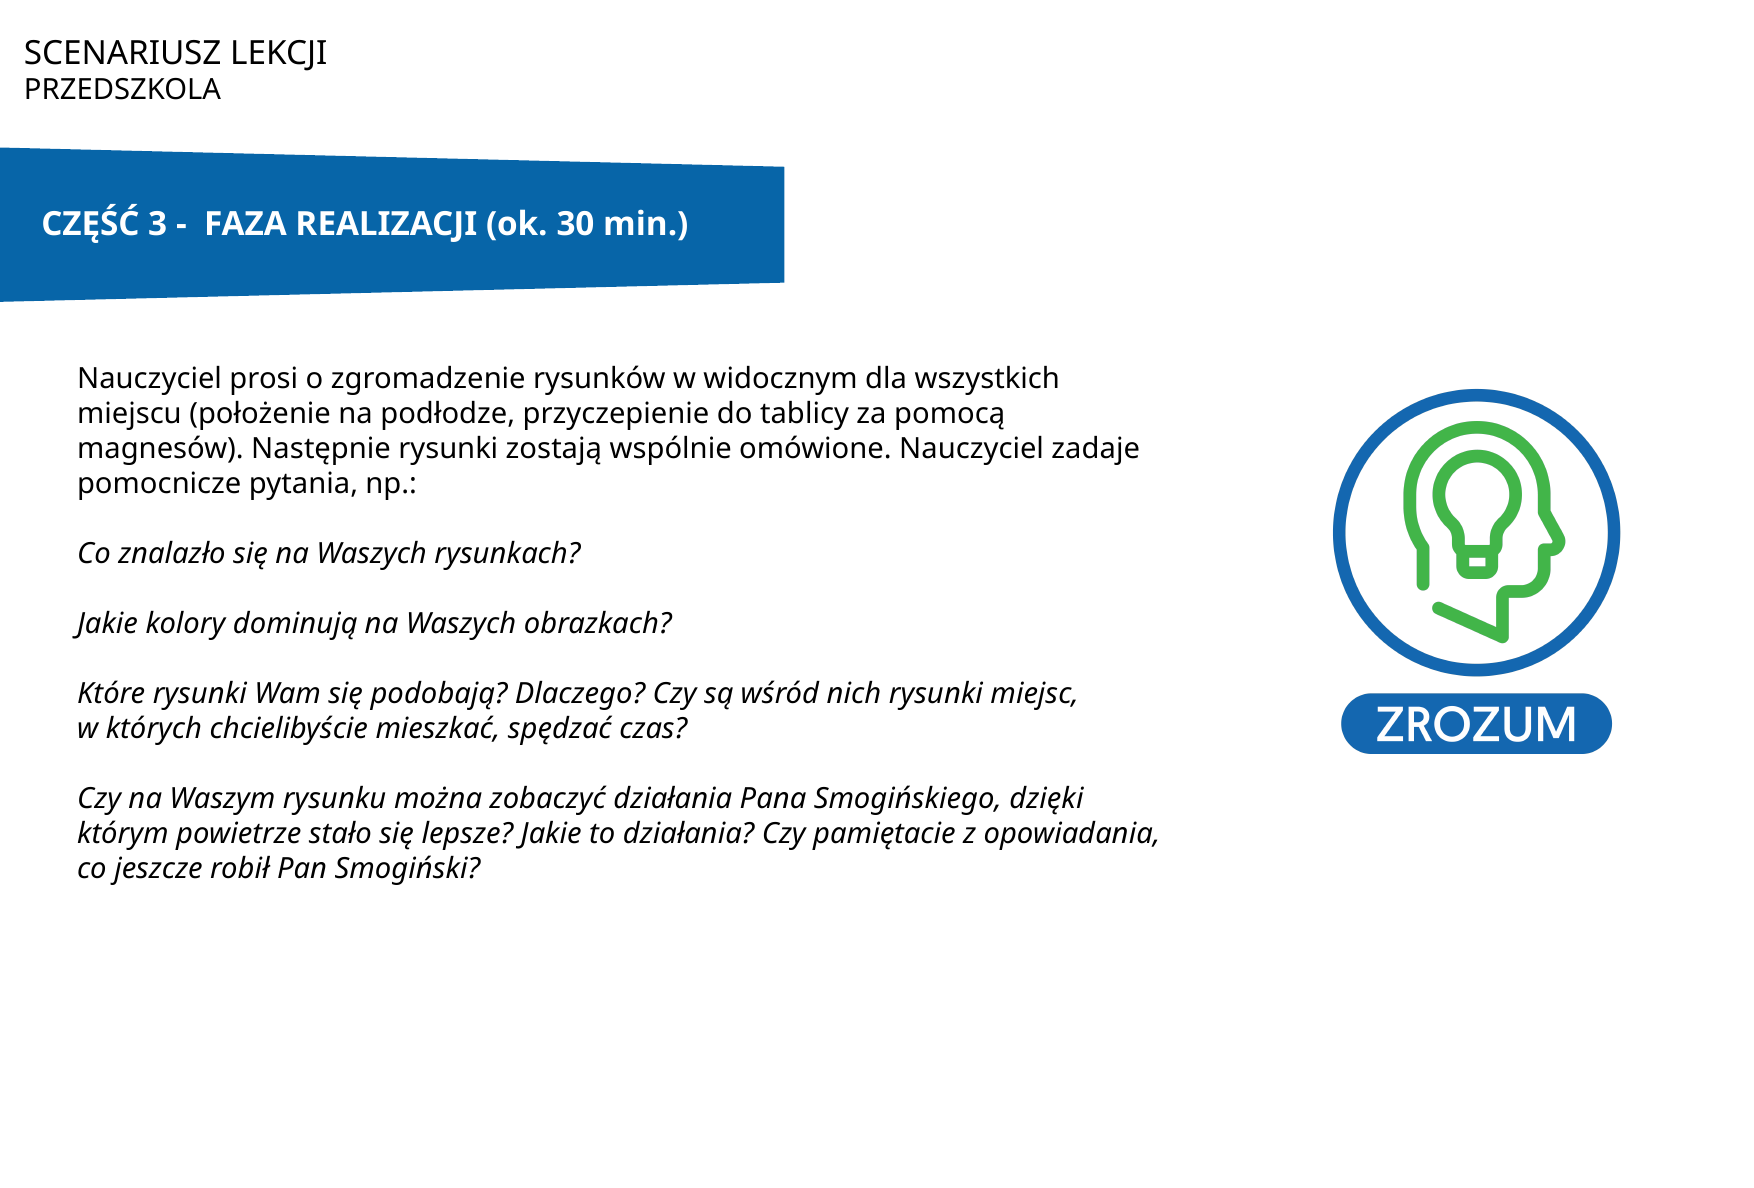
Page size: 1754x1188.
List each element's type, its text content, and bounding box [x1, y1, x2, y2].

text_box CZĘŚĆ 3 - FAZA REALIZACJI (ok. 30 min.) [26, 194, 1218, 330]
picture [1323, 379, 1630, 767]
text_box [0, 146, 786, 303]
text_box SCENARIUSZ LEKCJI PRZEDSZKOLA [9, 23, 528, 114]
text_box Nauczyciel prosi o zgromadzenie rysunków w widocznym dla wszystkich miejscu (położenie na podłodze, przyczepienie do tablicy za pomocą magnesów). Następnie rysunki zostają wspólnie omówione. Nauczyciel zadaje pomocnicze pytania, np.: Co znalazło się na Waszych rysunkach? Jakie kolory dominują na Waszych obrazkach? Które rysunki Wam się podobają? Dlaczego? Czy są wśród nich rysunki miejsc, w których chcielibyście mieszkać, spędzać czas? Czy na Waszym rysunku można zobaczyć działania Pana Smogińskiego, dzięki którym powietrze stało się lepsze? Jakie to działania? Czy pamiętacie z opowiadania, co jeszcze robił Pan Smogiński? [62, 352, 1182, 892]
